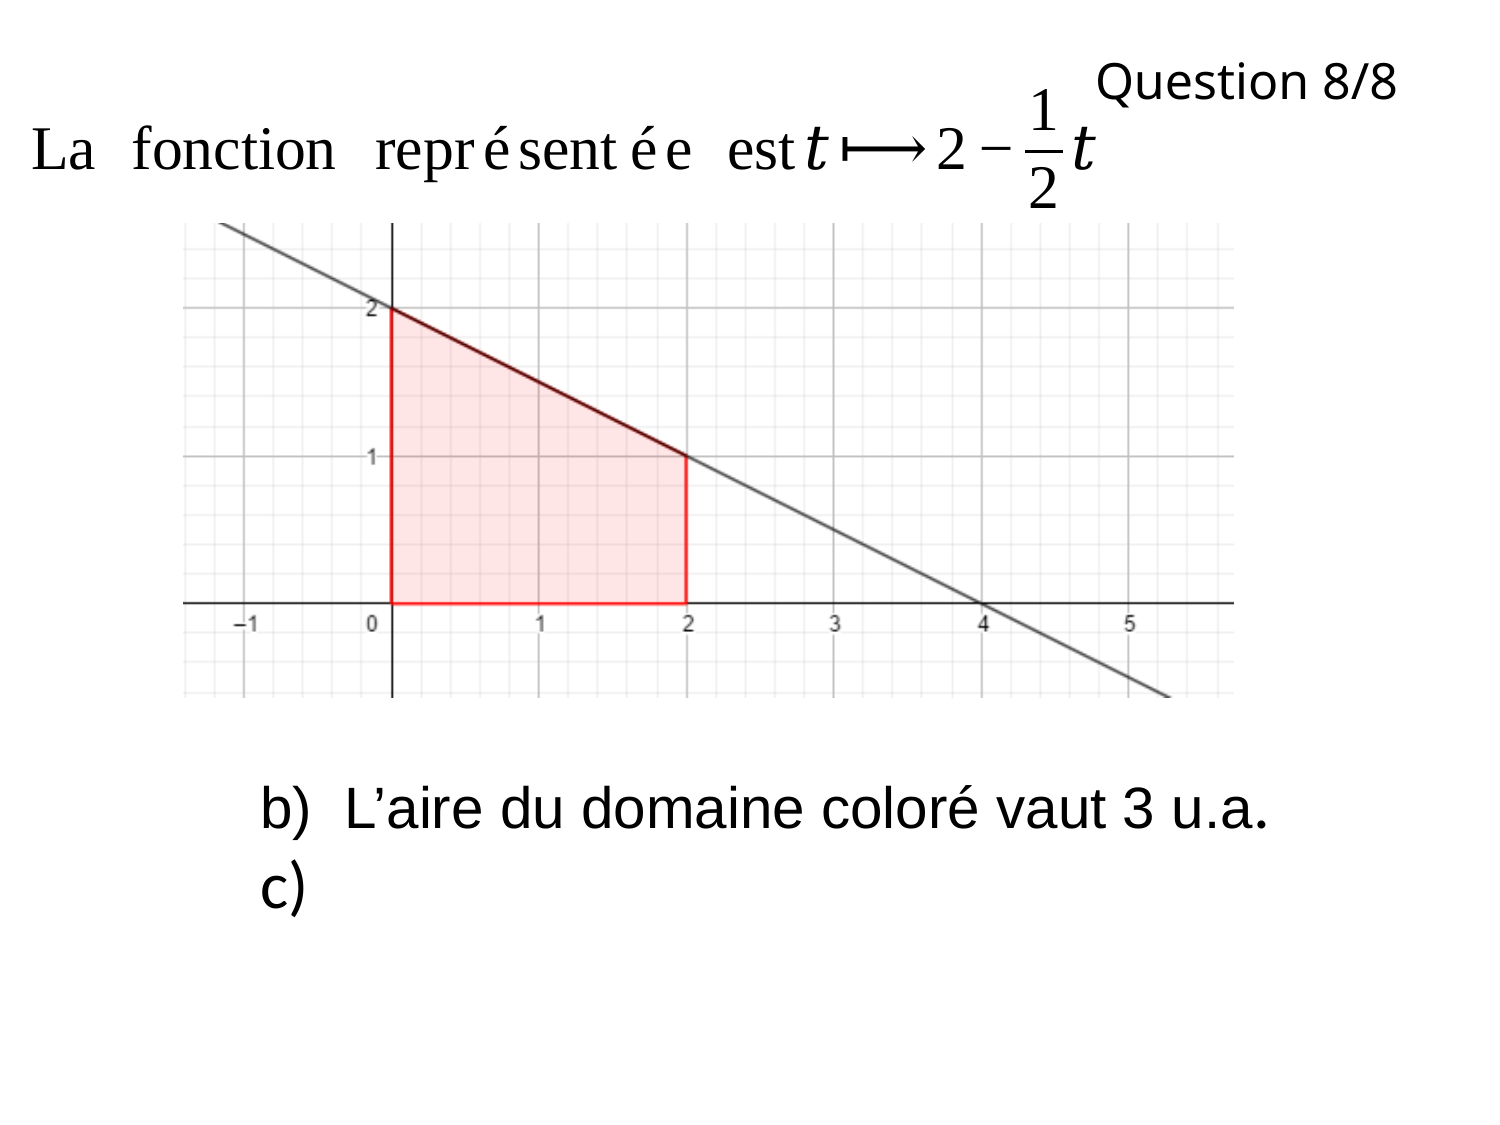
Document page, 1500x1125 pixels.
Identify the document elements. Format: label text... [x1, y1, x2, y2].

text_box Question 8/8 [1080, 42, 1483, 118]
picture [182, 223, 1234, 698]
